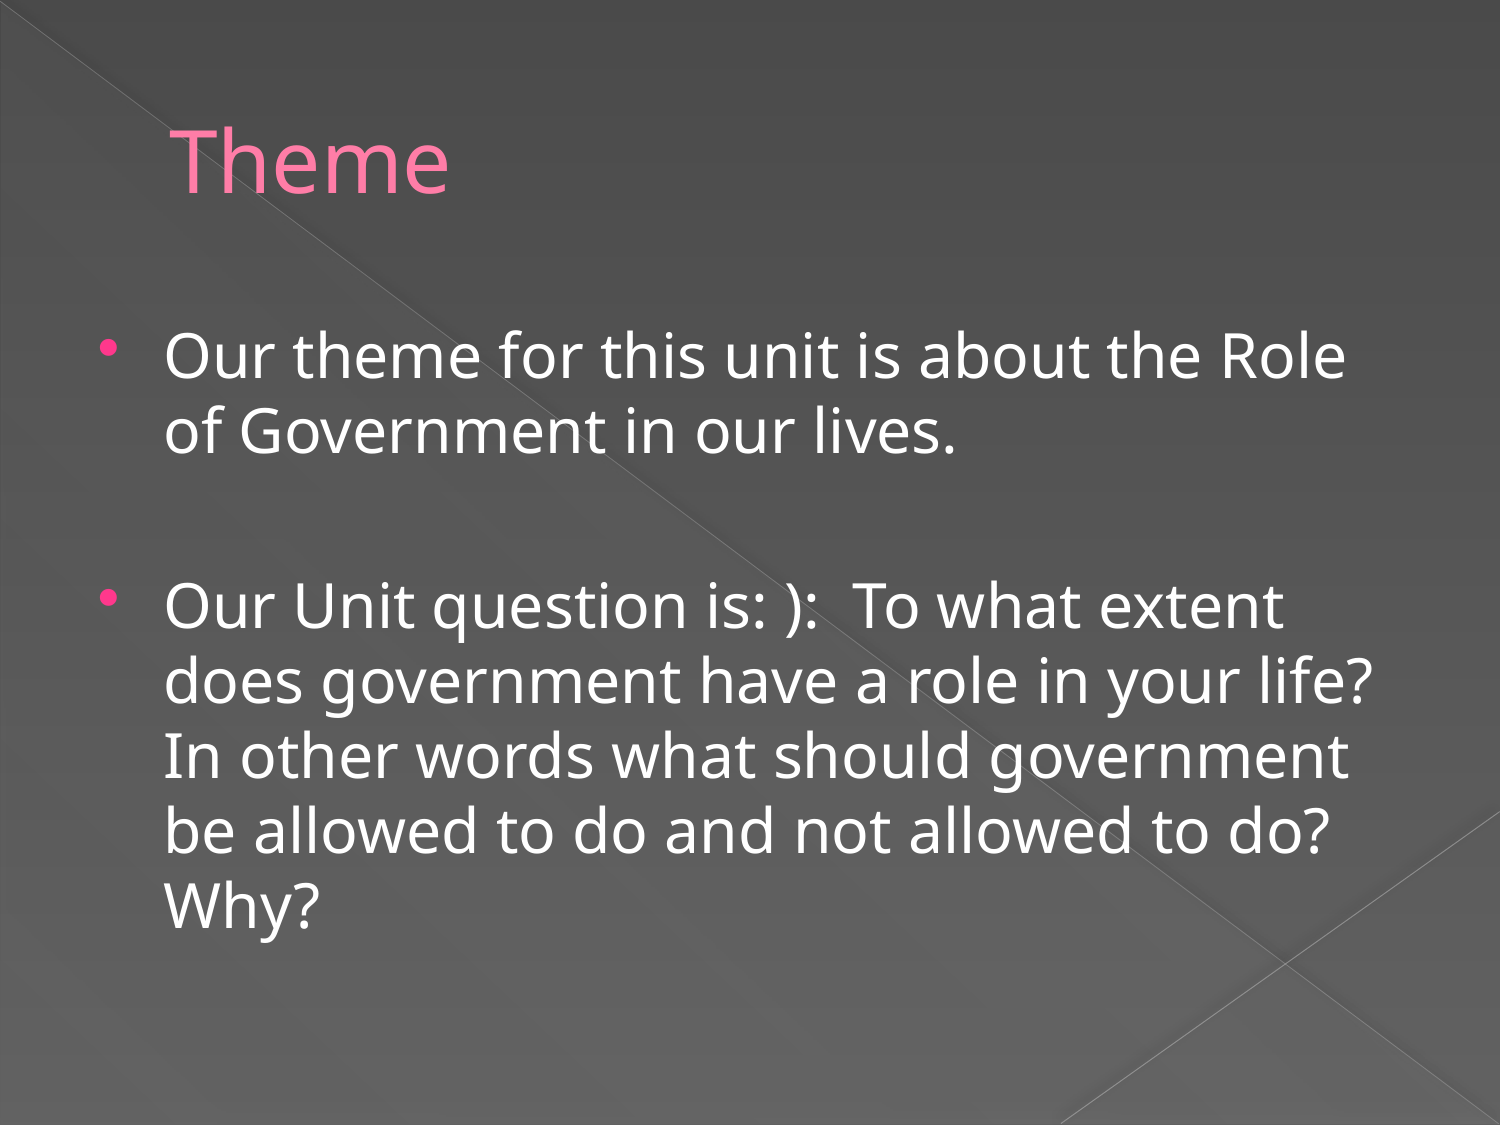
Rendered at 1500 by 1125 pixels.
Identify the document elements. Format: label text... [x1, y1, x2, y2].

list Our theme for this unit is about the Role of Government in our lives. Our Unit question is: ): To what extent does government have a role in your life? In other words what should government be allowed to do and not allowed to do? Why? [75, 308, 1425, 1059]
title Theme [75, 43, 1425, 274]
